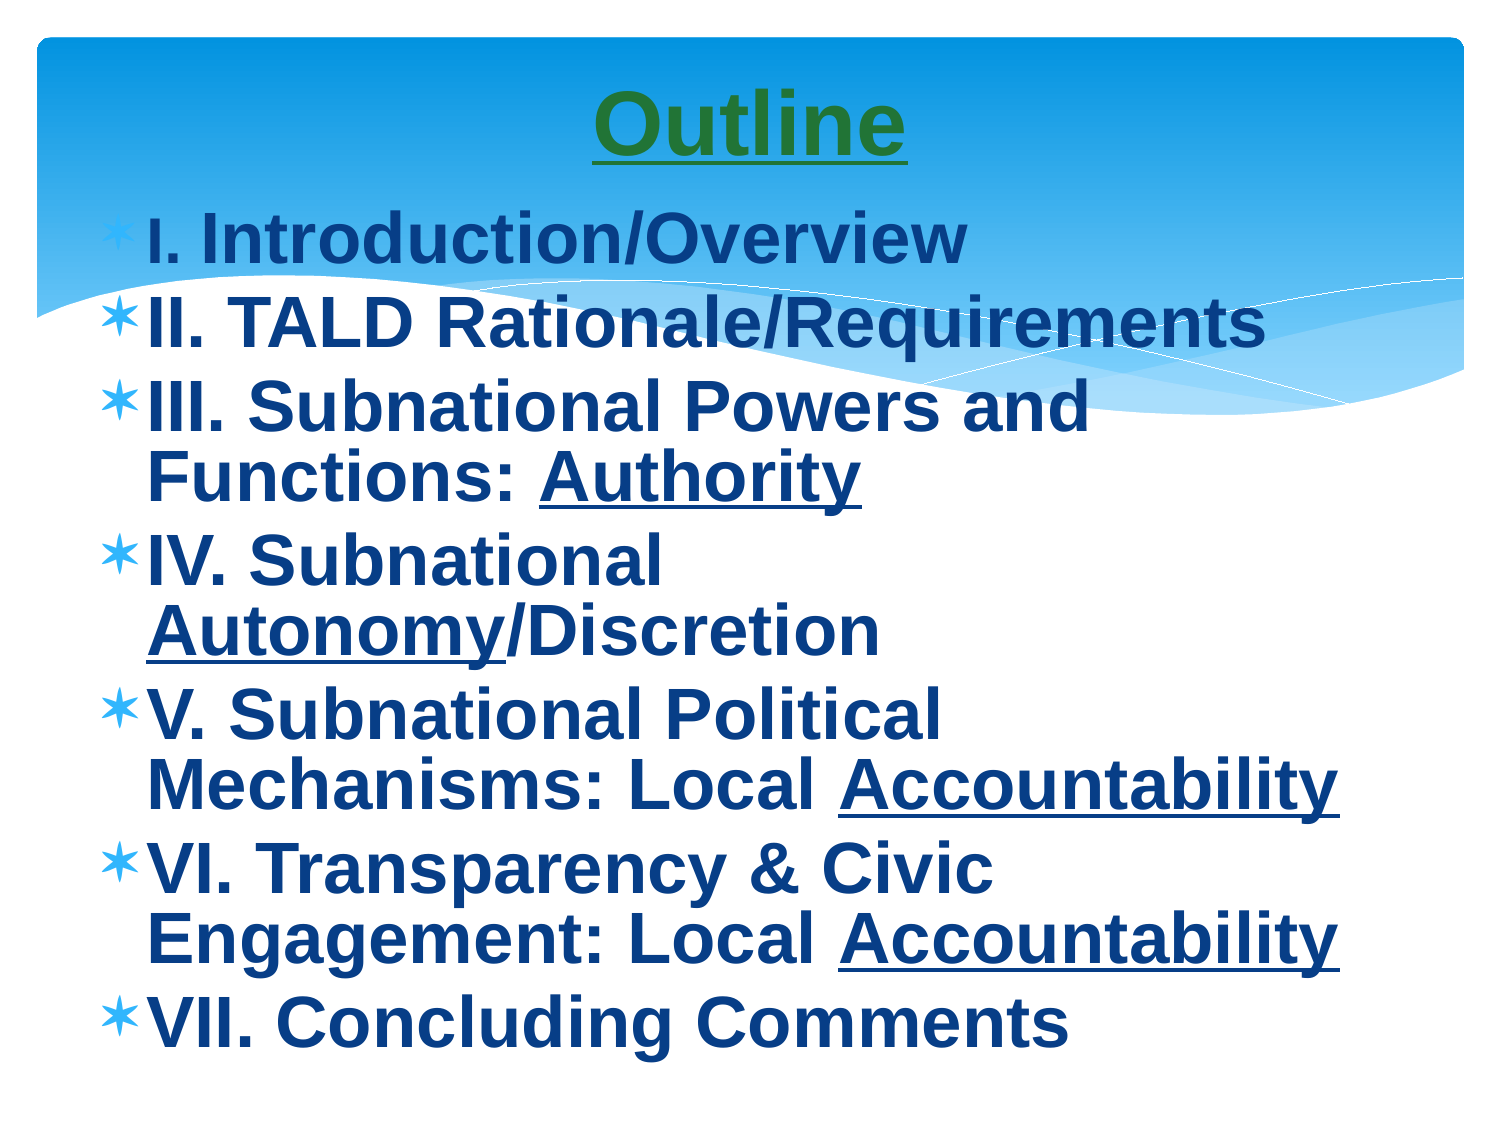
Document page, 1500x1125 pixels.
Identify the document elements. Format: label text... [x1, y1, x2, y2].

title Outline [112, 37, 1388, 200]
list I. Introduction/Overview II. TALD Rationale/Requirements III. Subnational Powers and Functions: Authority IV. Subnational Autonomy/Discretion V. Subnational Political Mechanisms: Local Accountability VI. Transparency & Civic Engagement: Local Accountability VII. Concluding Comments [87, 200, 1425, 1075]
